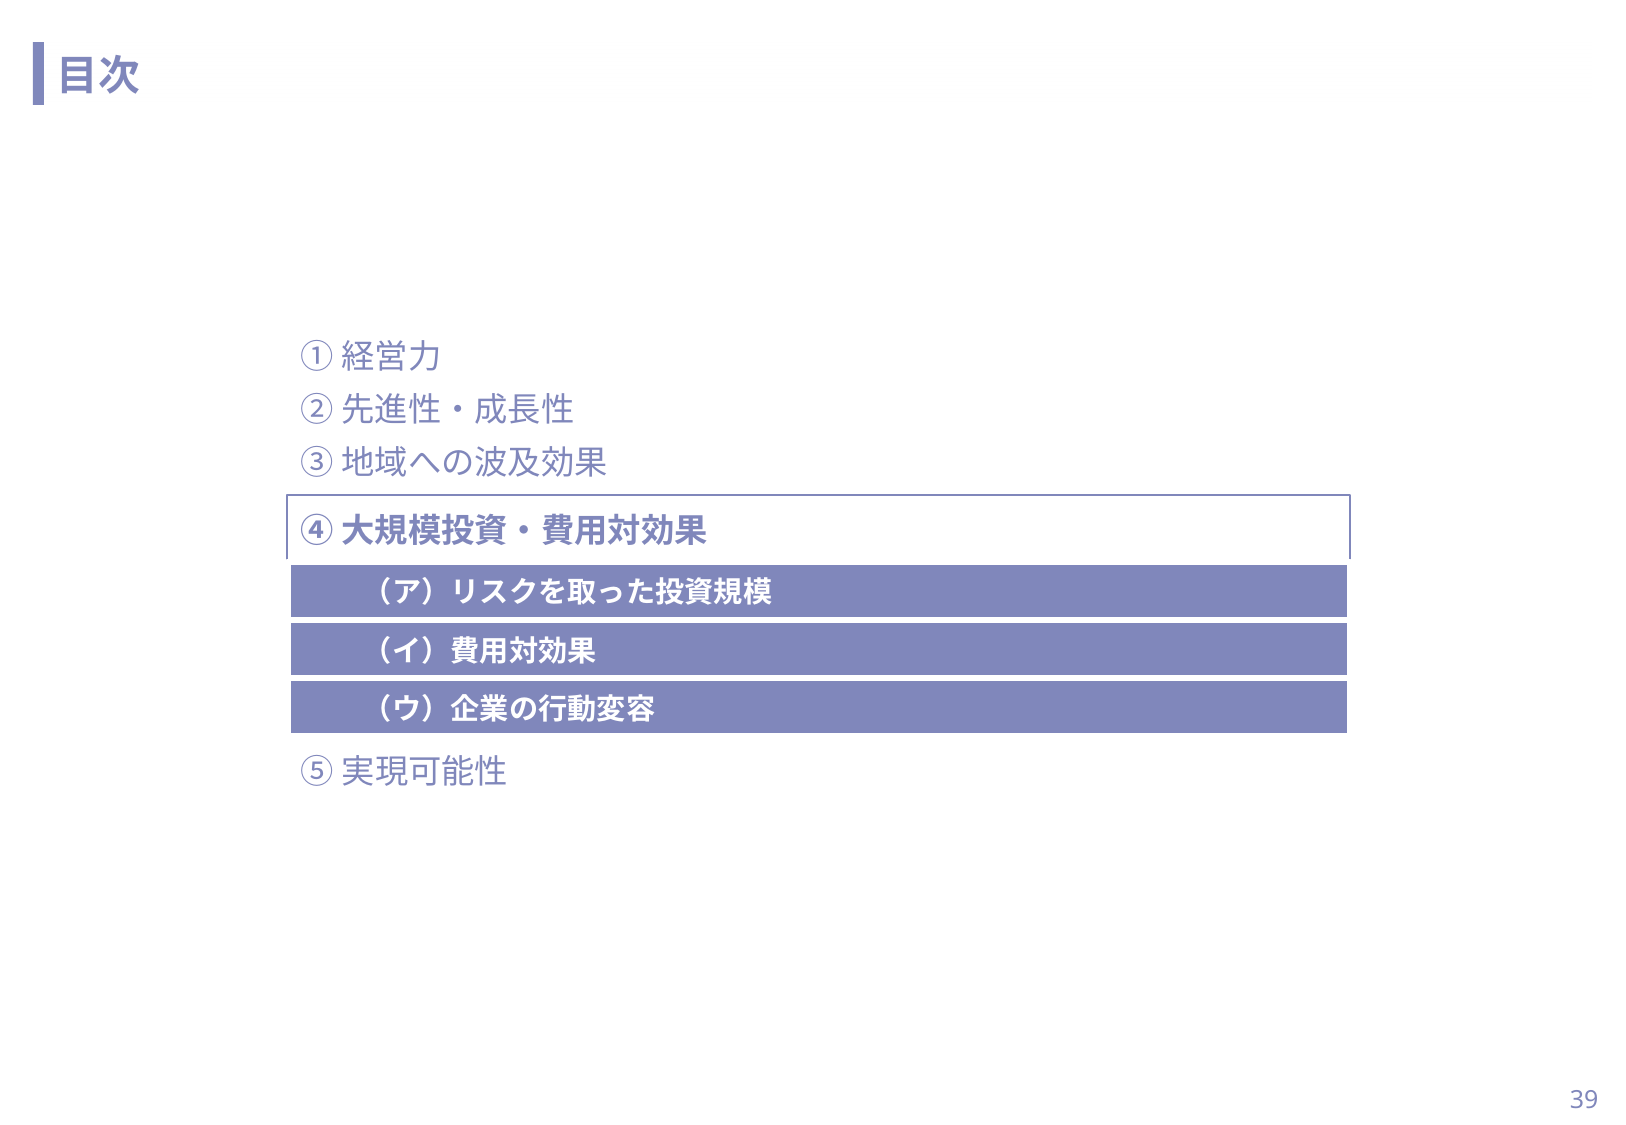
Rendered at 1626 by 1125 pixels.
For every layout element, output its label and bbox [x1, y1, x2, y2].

text_box [0, 0, 1625, 1125]
